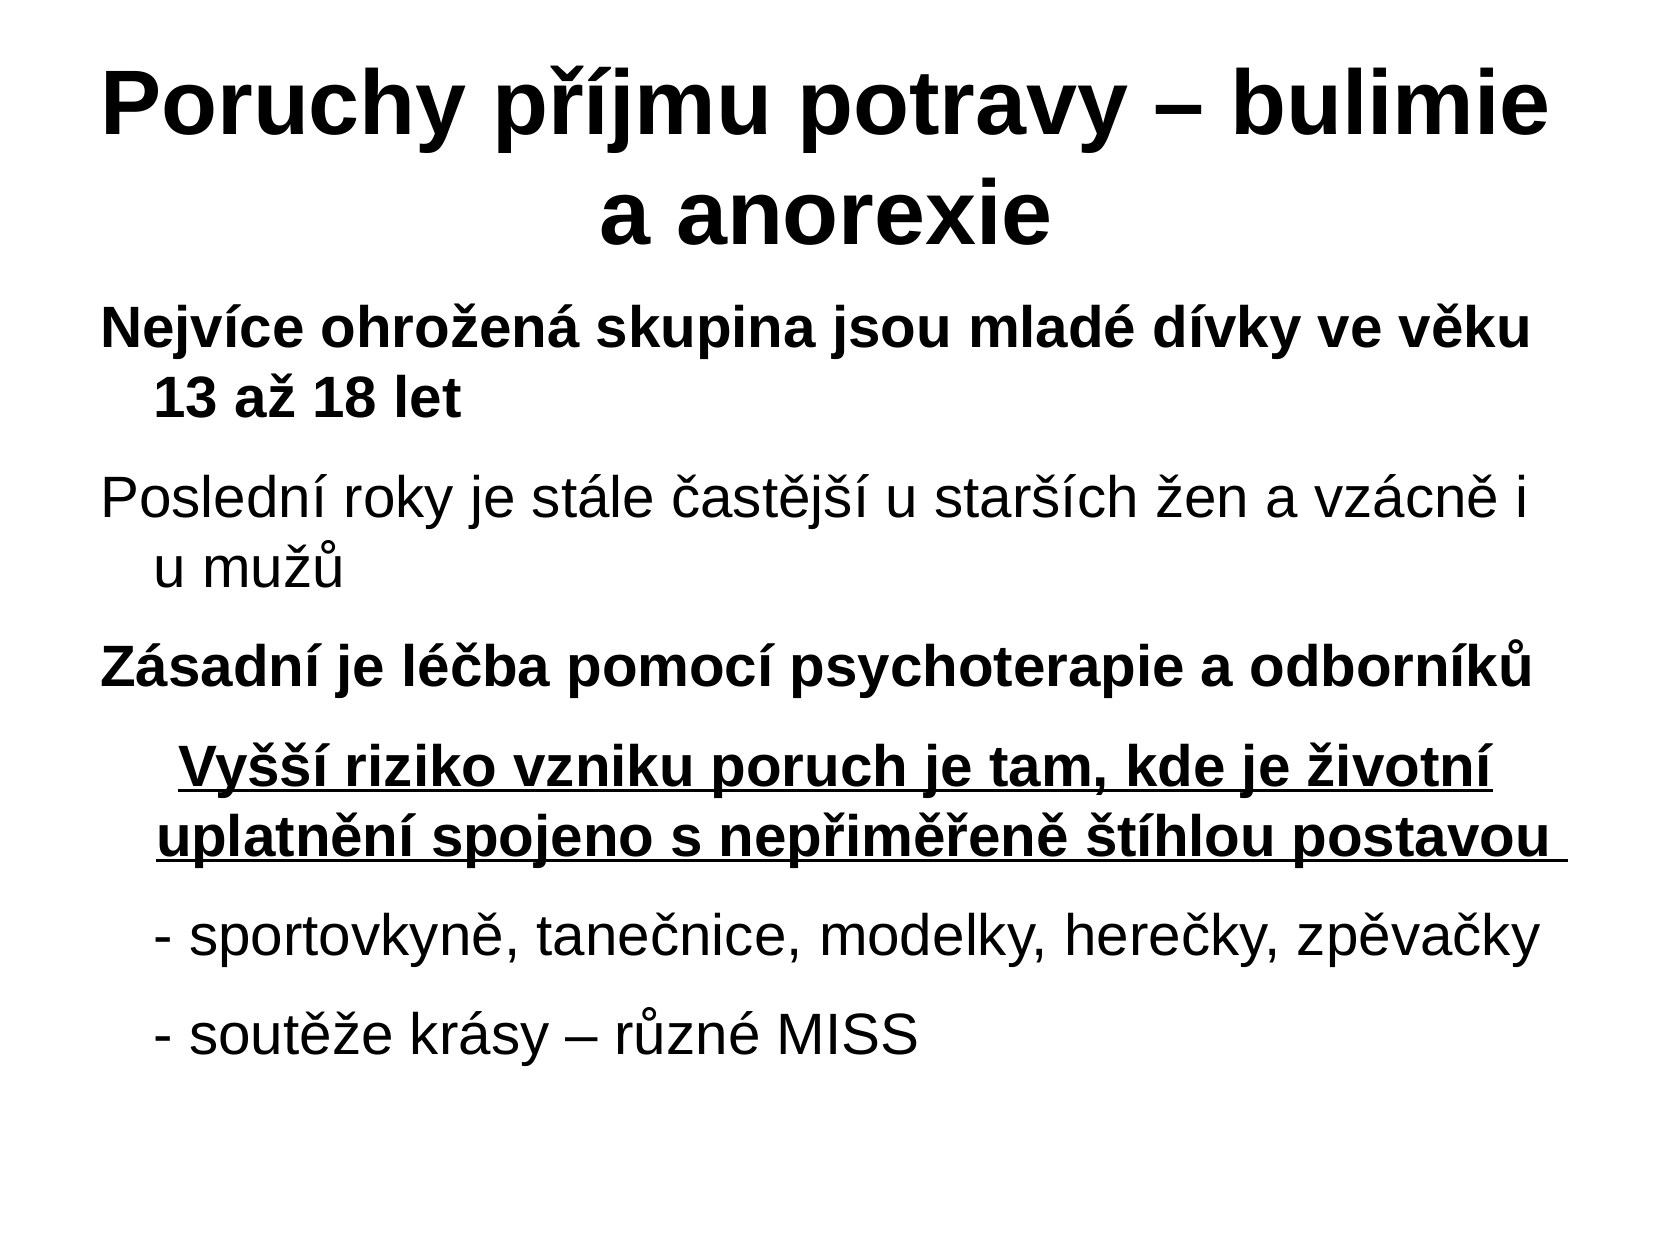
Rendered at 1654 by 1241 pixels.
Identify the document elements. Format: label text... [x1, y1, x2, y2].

list Nejvíce ohrožená skupina jsou mladé dívky ve věku 13 až 18 let Poslední roky je stále častější u starších žen a vzácně i u mužů Zásadní je léčba pomocí psychoterapie a odborníků Vyšší riziko vzniku poruch je tam, kde je životní uplatnění spojeno s nepřiměřeně štíhlou postavou - sportovkyně, tanečnice, modelky, herečky, zpěvačky - soutěže krásy – různé MISS [82, 289, 1571, 1109]
title Poruchy příjmu potravy – bulimie a anorexie [82, 49, 1571, 257]
